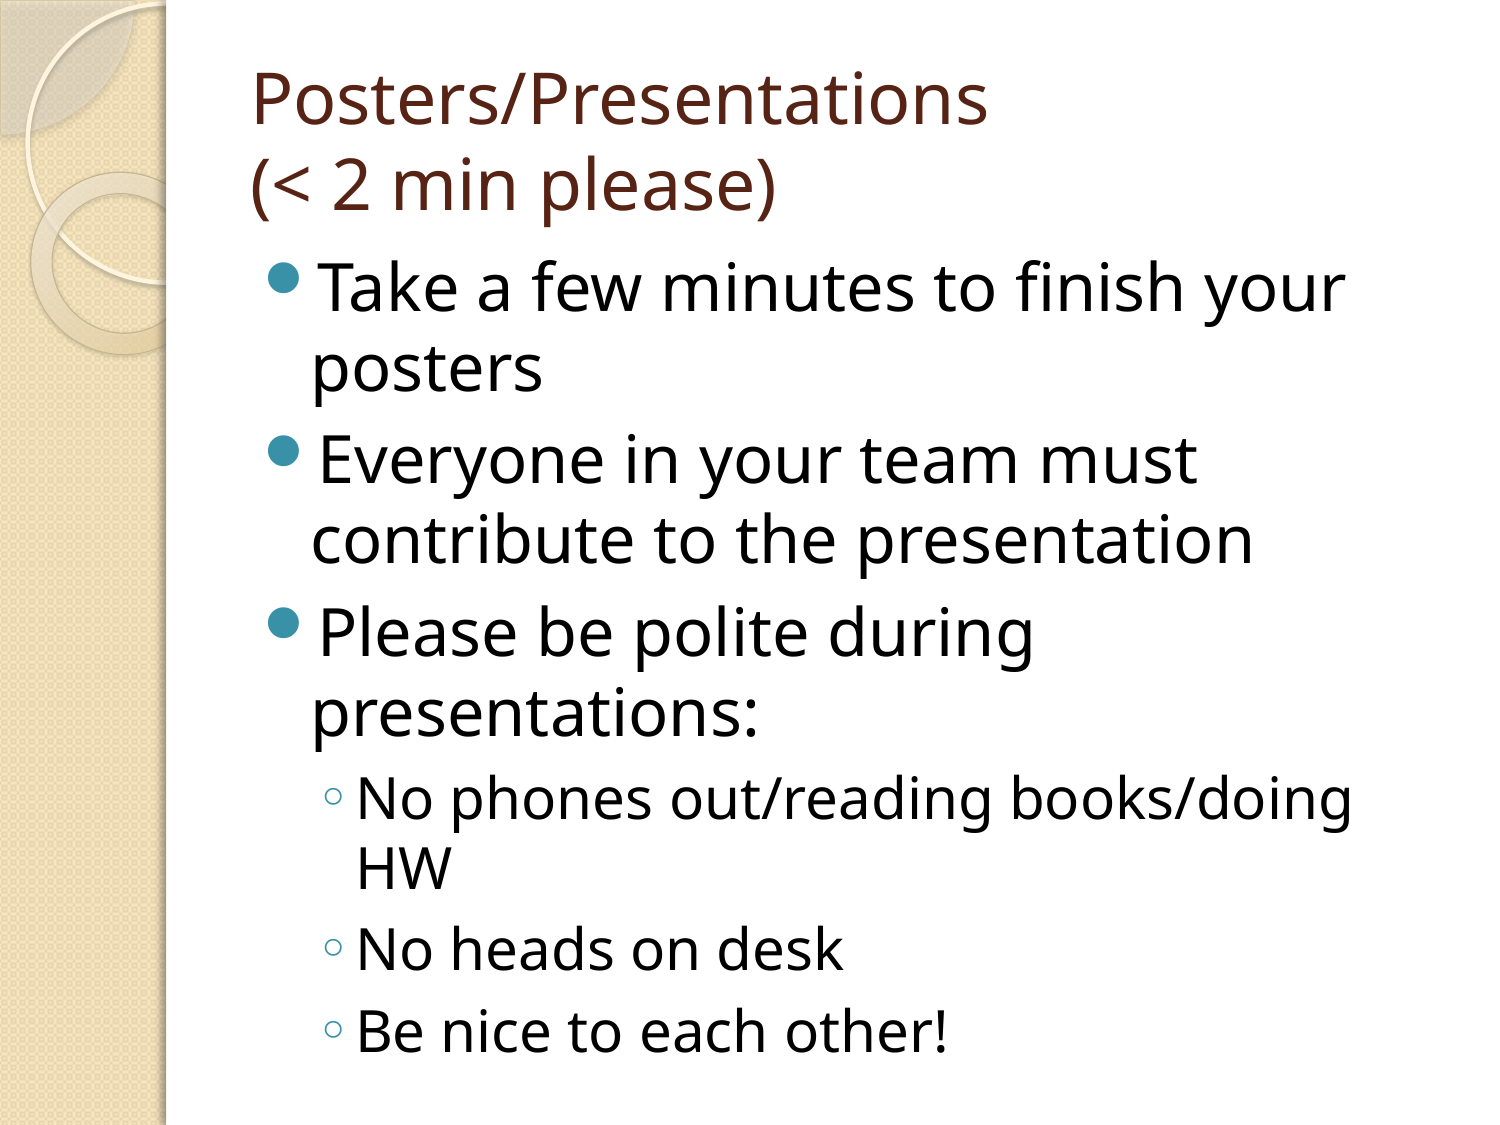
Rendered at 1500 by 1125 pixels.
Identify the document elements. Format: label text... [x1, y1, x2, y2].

list Take a few minutes to finish your posters Everyone in your team must contribute to the presentation Please be polite during presentations: No phones out/reading books/doing HW No heads on desk Be nice to each other! [235, 237, 1466, 987]
title Posters/Presentations (< 2 min please) [235, 45, 1466, 233]
